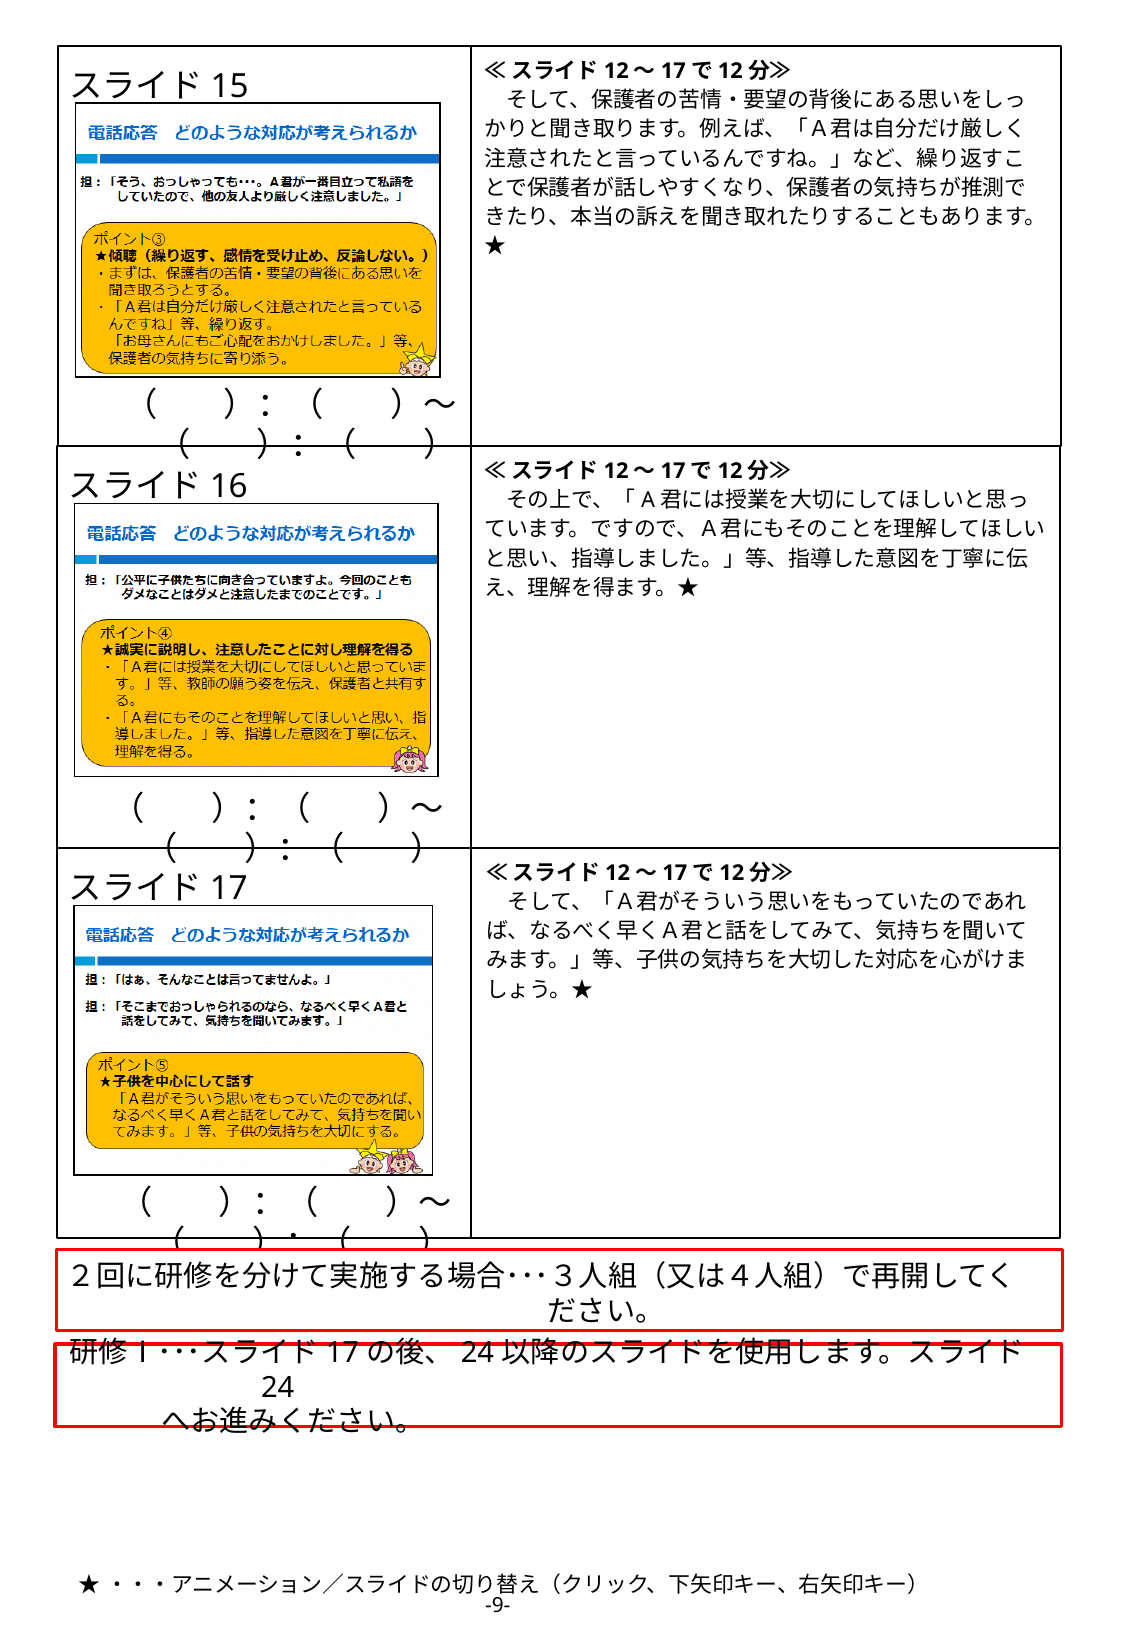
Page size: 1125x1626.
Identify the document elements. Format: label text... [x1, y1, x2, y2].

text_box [56, 452, 1061, 847]
picture [75, 103, 440, 377]
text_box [56, 848, 1061, 1238]
text_box ★・・・アニメーション／スライドの切り替え（クリック、下矢印キー、右矢印キー） [64, 1563, 945, 1604]
picture [75, 503, 438, 776]
picture [74, 905, 433, 1175]
text_box [1066, 546, 1071, 593]
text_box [51, 1249, 1063, 1371]
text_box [57, 46, 1062, 447]
text_box -9- [470, 1604, 526, 1625]
text_box 研修Ⅰ･･･スライド17の後、24以降のスライドを使用します。スライド24 へお進みください。 [53, 1377, 1064, 1429]
text_box （ ）：（ ）～（ ）：（ ） [47, 779, 51, 875]
